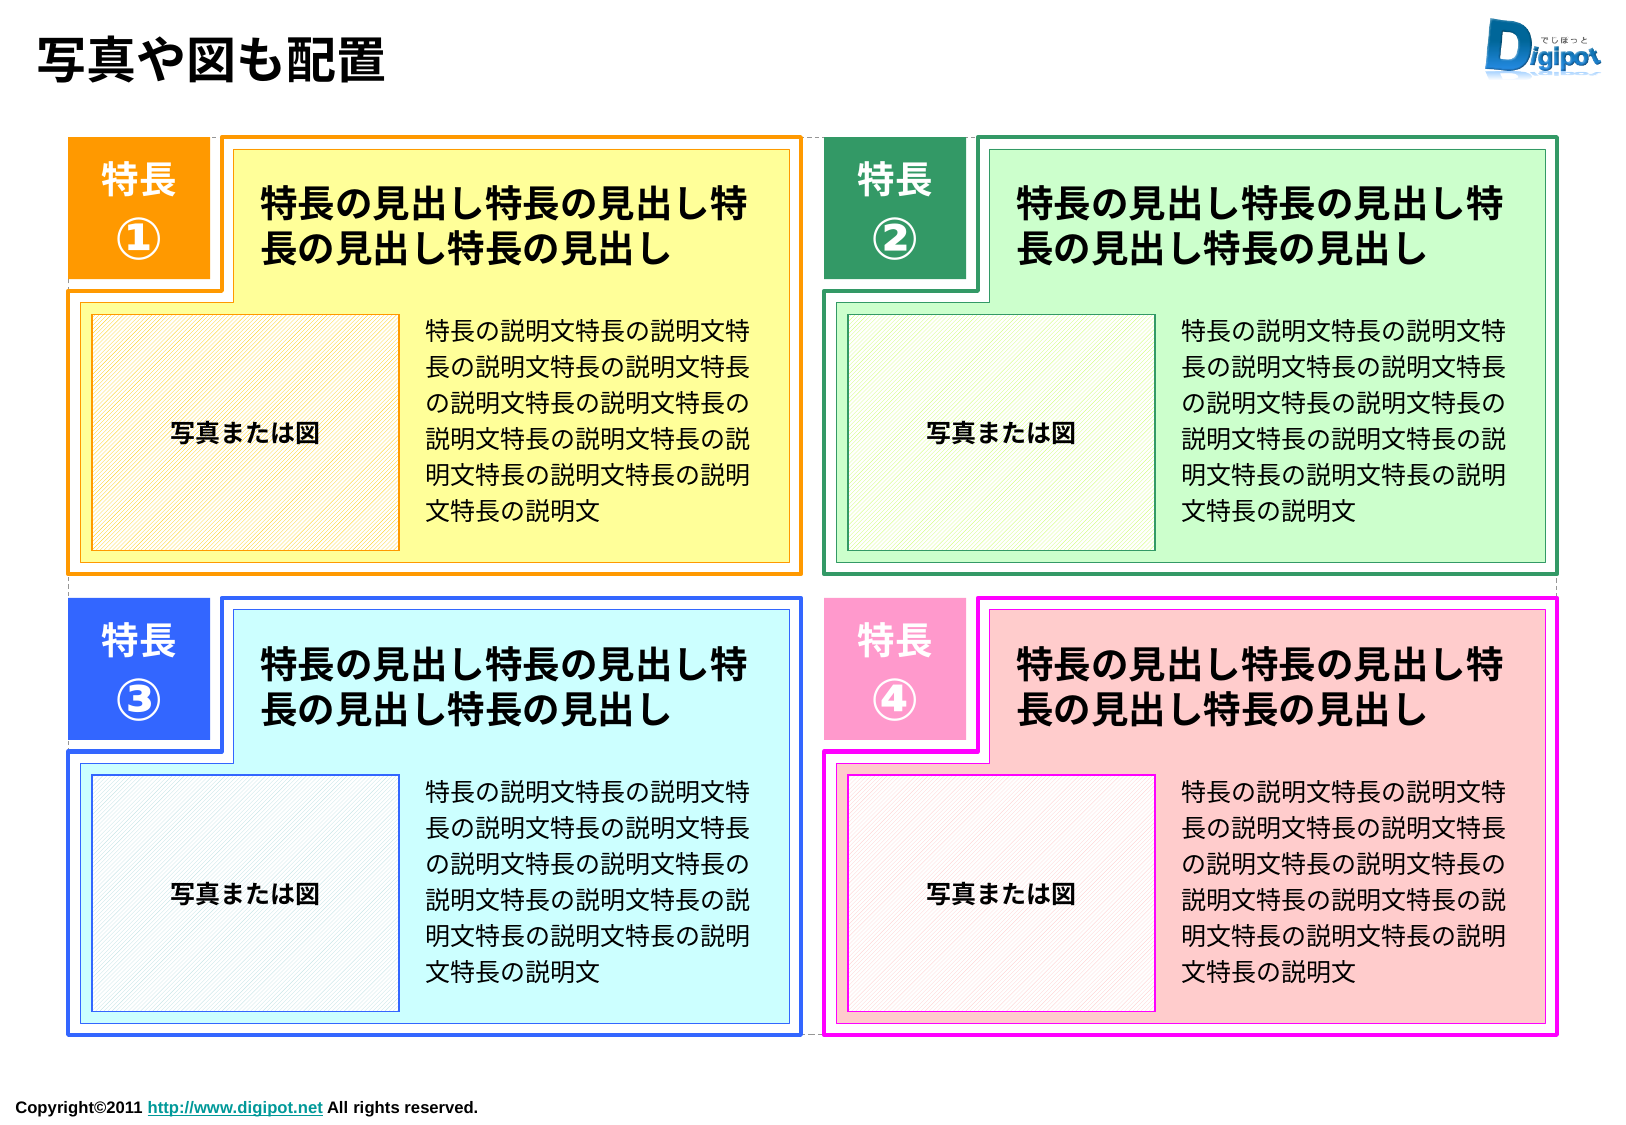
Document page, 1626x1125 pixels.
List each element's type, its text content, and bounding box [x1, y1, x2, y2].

text_box [824, 137, 967, 148]
picture [1485, 18, 1602, 82]
text_box 写真または図 [847, 314, 1155, 551]
text_box 写真または図 [847, 774, 1155, 1012]
text_box [68, 137, 211, 148]
text_box 特長の説明文特長の説明文特長の説明文特長の説明文特長の説明文特長の説明文特長の説明文特長の説明文特長の説明文特長の説明文特長の説明文特長の説明文 [1166, 763, 1533, 994]
text_box 特長 ① [68, 148, 211, 279]
text_box 写真または図 [91, 314, 399, 551]
text_box [836, 148, 1545, 563]
text_box [68, 597, 801, 1035]
text_box 特長 ③ [68, 609, 211, 740]
text_box 特長の見出し特長の見出し特長の見出し特長の見出し [1001, 633, 1522, 738]
text_box [80, 609, 789, 1024]
text_box 特長 ② [824, 148, 967, 279]
text_box 特長の見出し特長の見出し特長の見出し特長の見出し [245, 633, 766, 738]
text_box 特長の見出し特長の見出し特長の見出し特長の見出し [1001, 172, 1522, 278]
text_box [836, 609, 1545, 1024]
title 写真や図も配置 [21, 19, 881, 98]
text_box [824, 137, 1557, 575]
text_box 特長 ④ [824, 609, 967, 740]
text_box [824, 597, 1557, 1035]
text_box [68, 137, 801, 575]
text_box 写真または図 [91, 774, 399, 1012]
text_box 特長の説明文特長の説明文特長の説明文特長の説明文特長の説明文特長の説明文特長の説明文特長の説明文特長の説明文特長の説明文特長の説明文特長の説明文 [410, 302, 777, 533]
text_box 特長の説明文特長の説明文特長の説明文特長の説明文特長の説明文特長の説明文特長の説明文特長の説明文特長の説明文特長の説明文特長の説明文特長の説明文 [1166, 302, 1533, 533]
text_box [68, 597, 211, 609]
text_box 特長の見出し特長の見出し特長の見出し特長の見出し [245, 172, 766, 278]
text_box [824, 597, 967, 609]
text_box 特長の説明文特長の説明文特長の説明文特長の説明文特長の説明文特長の説明文特長の説明文特長の説明文特長の説明文特長の説明文特長の説明文特長の説明文 [410, 763, 777, 994]
text_box [80, 148, 789, 563]
